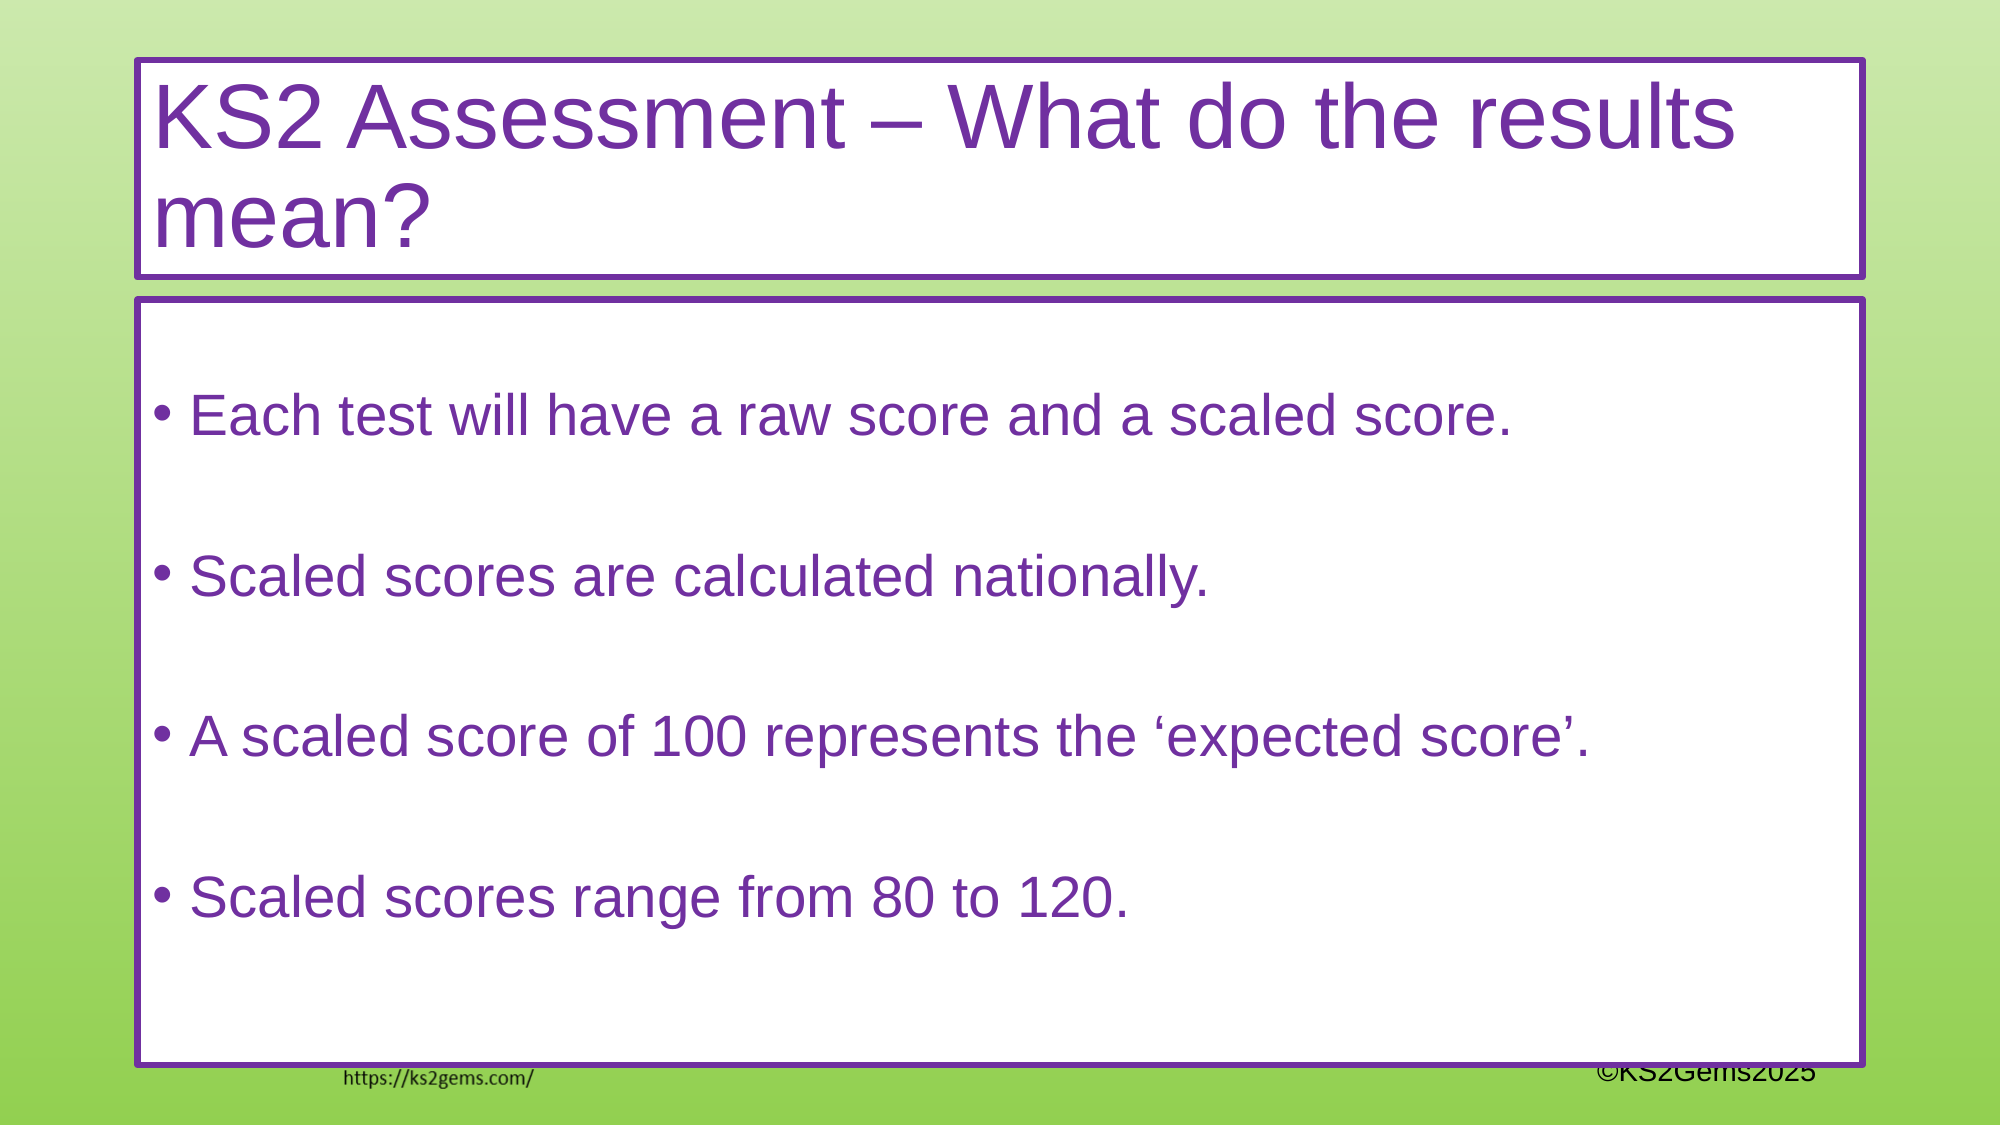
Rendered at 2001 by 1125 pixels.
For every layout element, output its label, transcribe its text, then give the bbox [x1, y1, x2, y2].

title KS2 Assessment – What do the results mean? [137, 59, 1863, 278]
list Each test will have a raw score and a scaled score. Scaled scores are calculated nationally. A scaled score of 100 represents the ‘expected score’. Scaled scores range from 80 to 120. [137, 299, 1863, 1066]
picture [328, 1066, 588, 1104]
